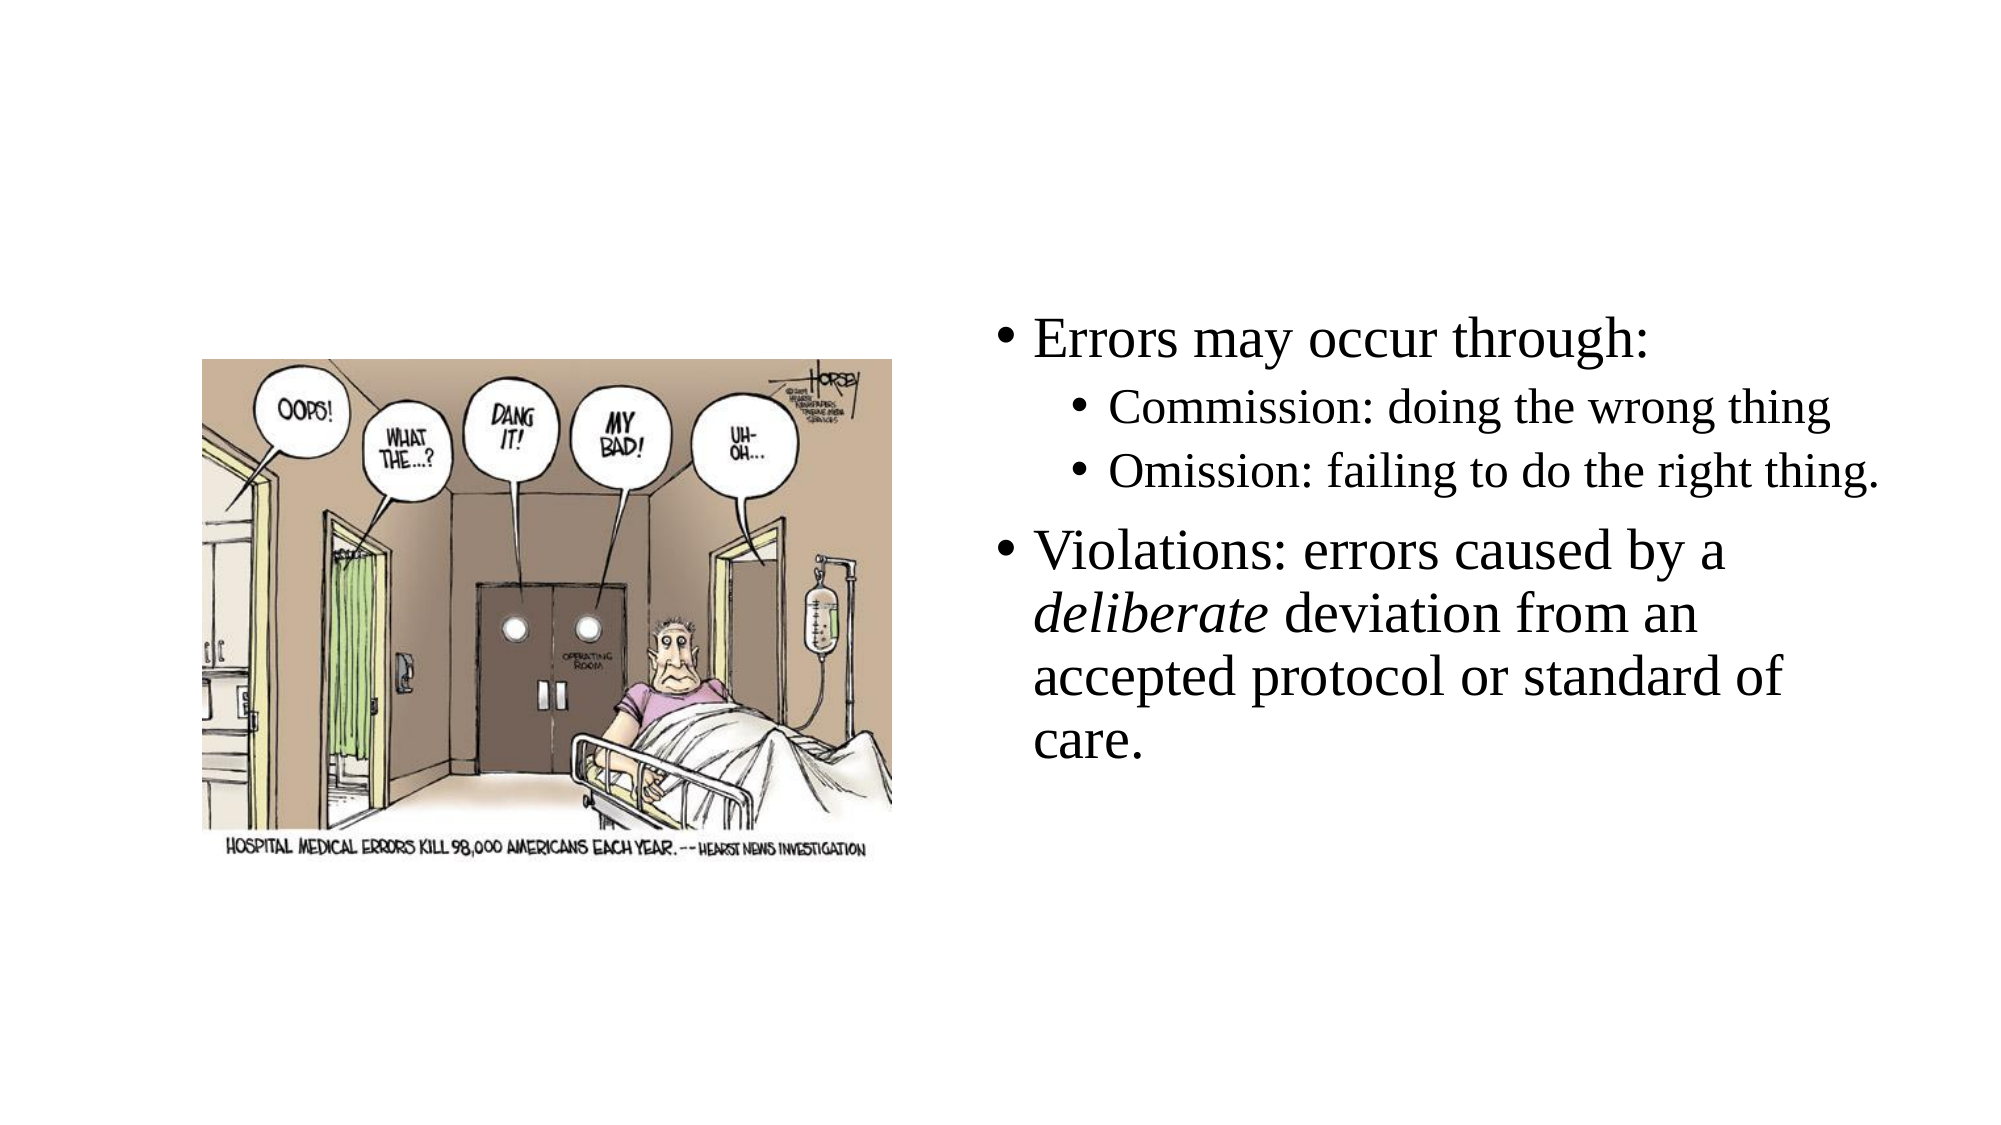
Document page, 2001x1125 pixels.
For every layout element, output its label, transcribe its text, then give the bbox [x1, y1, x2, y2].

picture [202, 359, 892, 862]
list Errors may occur through: Commission: doing the wrong thing Omission: failing to do the right thing. Violations: errors caused by a deliberate deviation from an accepted protocol or standard of care. [980, 299, 1925, 1014]
